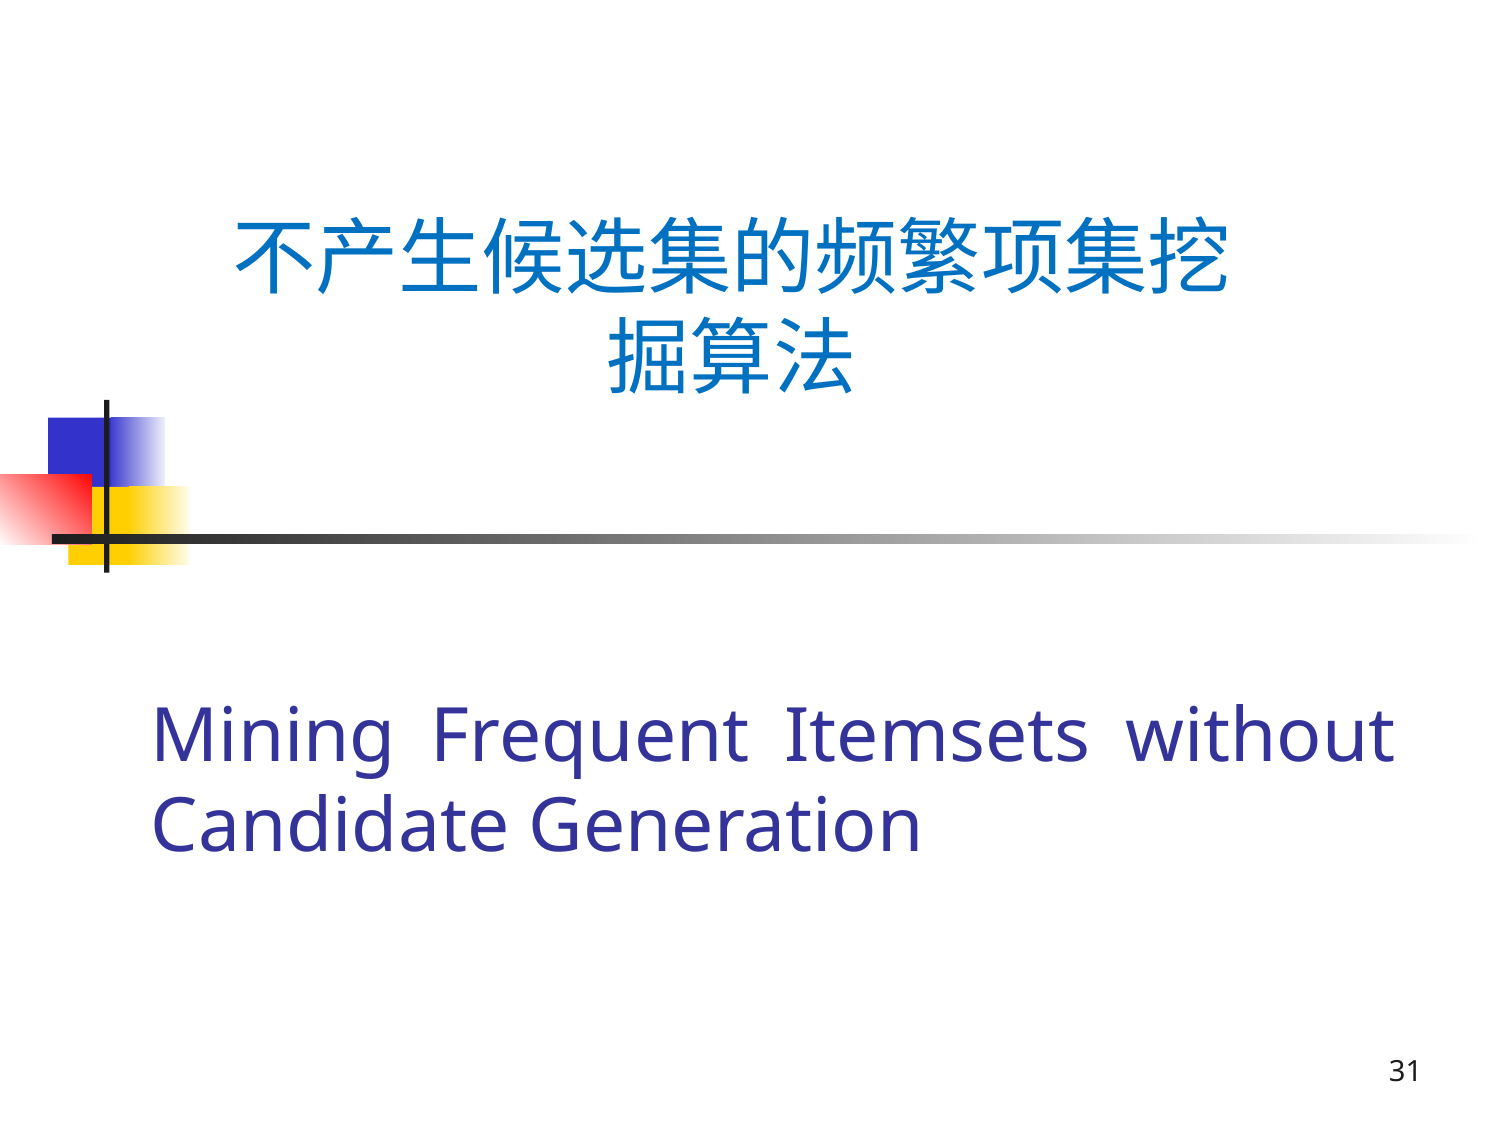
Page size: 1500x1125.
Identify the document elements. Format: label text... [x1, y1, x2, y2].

slide_number 31 [1124, 1024, 1438, 1101]
title Mining Frequent Itemsets without Candidate Generation [135, 634, 1411, 875]
subtitle 不产生候选集的频繁项集挖掘算法 [206, 196, 1257, 484]
